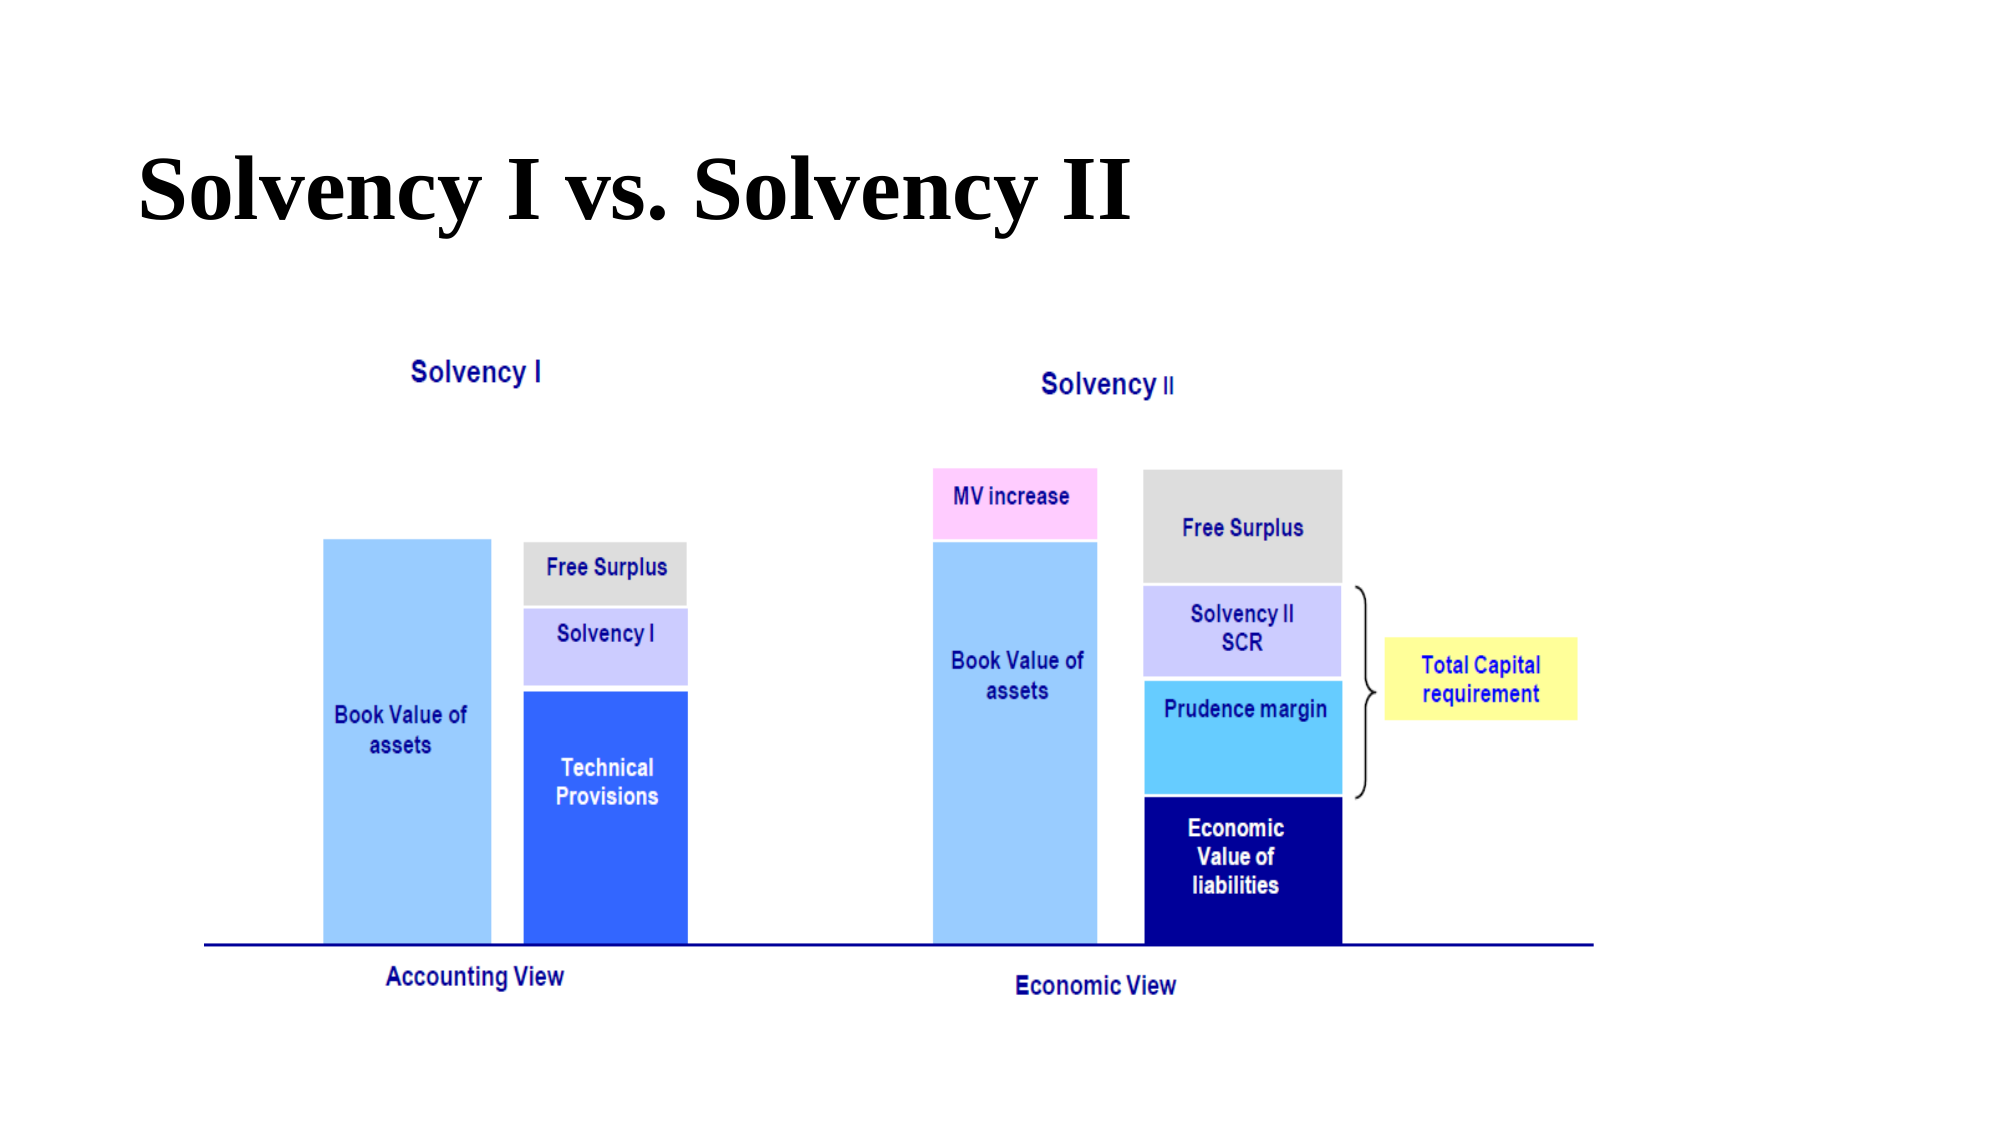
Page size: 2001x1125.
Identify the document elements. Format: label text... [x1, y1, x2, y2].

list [204, 289, 1615, 1004]
title Solvency I vs. Solvency II [122, 132, 1533, 247]
